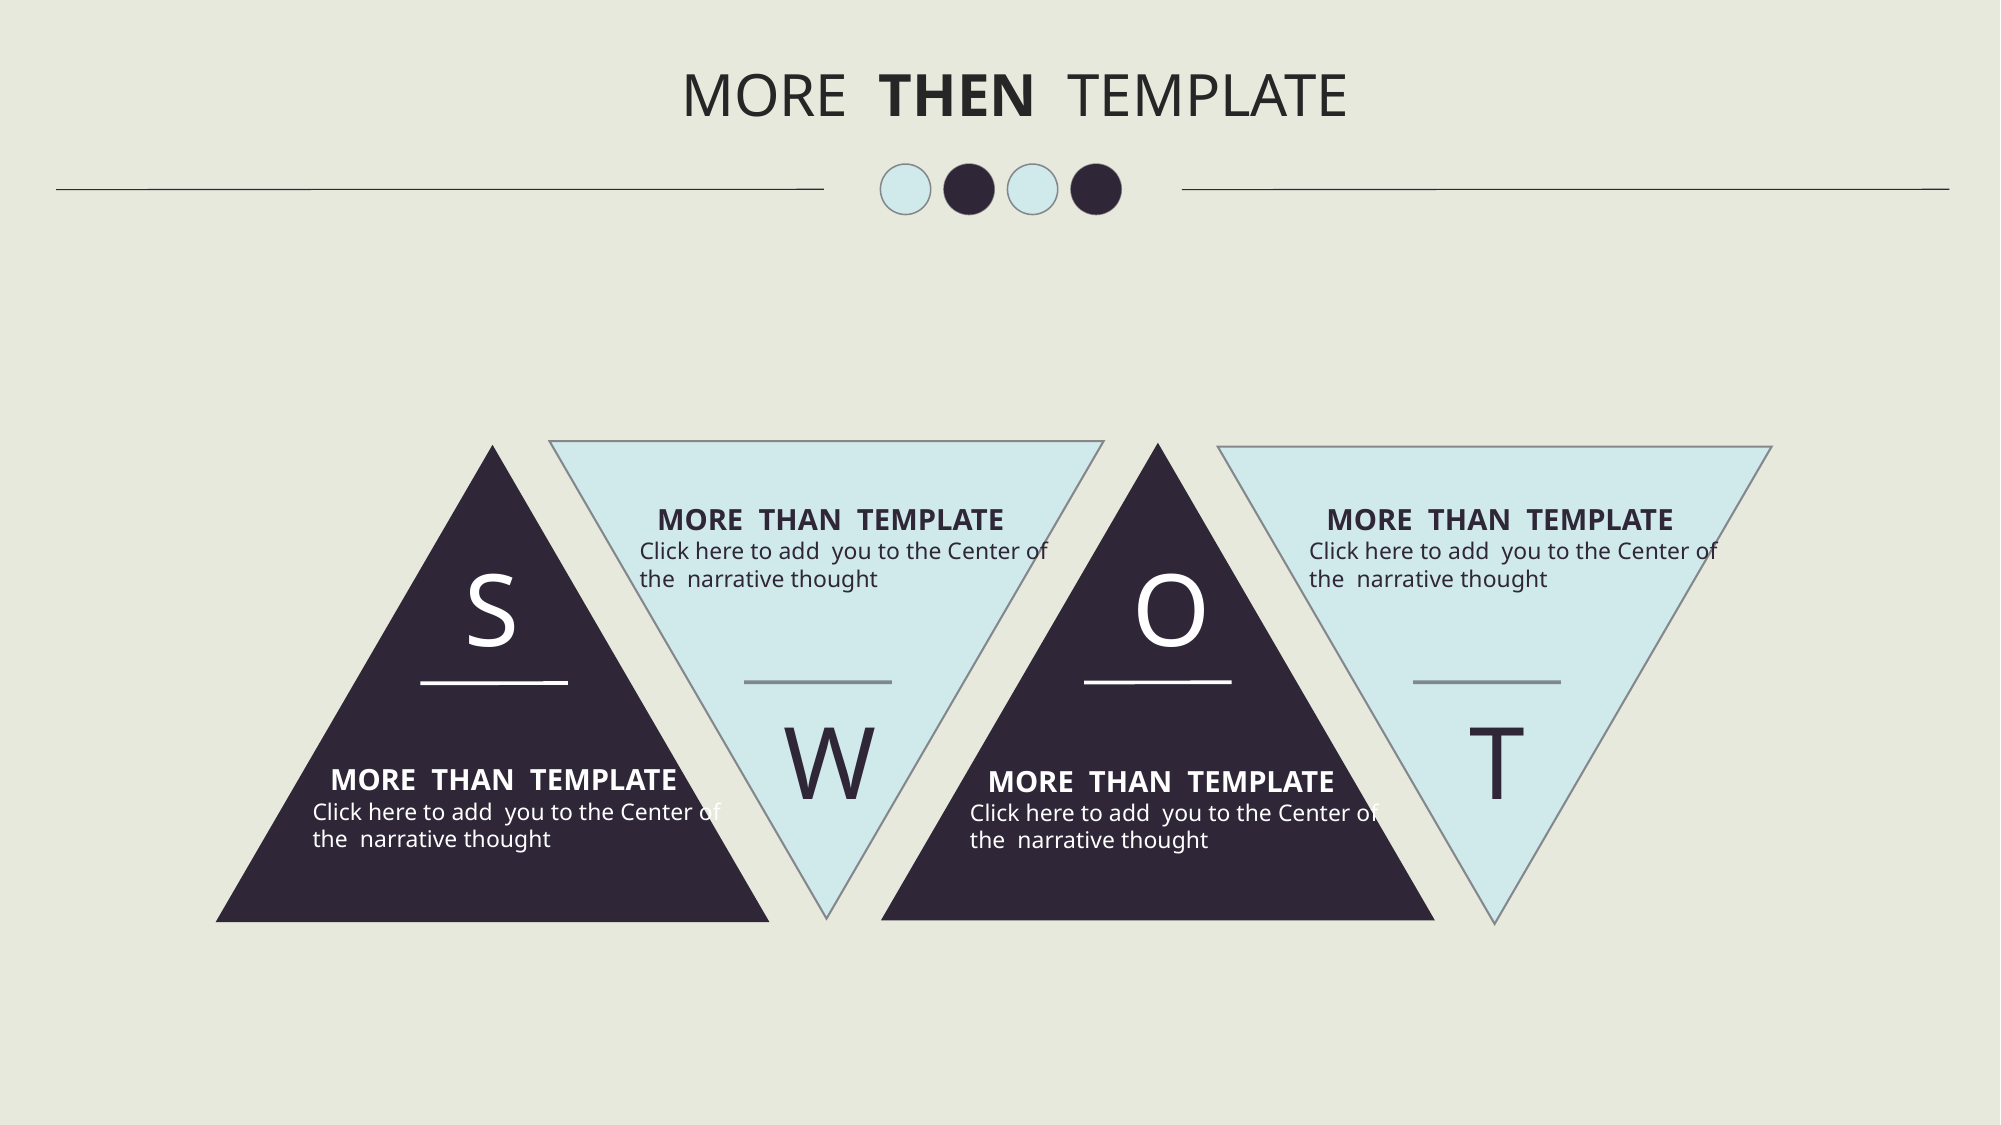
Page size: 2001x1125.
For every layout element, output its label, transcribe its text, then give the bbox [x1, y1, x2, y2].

text_box [737, 866, 770, 923]
text_box MORE THAN TEMPLATE Click here to add you to the Center of the narrative thought [1294, 489, 1733, 667]
text_box [549, 441, 1104, 570]
text_box S [408, 539, 535, 674]
text_box [773, 827, 880, 919]
text_box [1394, 849, 1435, 921]
text_box MORE THEN TEMPLATE [636, 42, 1365, 138]
text_box [880, 792, 955, 921]
text_box [1217, 446, 1772, 579]
text_box [1102, 442, 1214, 539]
text_box MORE THAN TEMPLATE Click here to add you to the Center of the narrative thought [624, 489, 1064, 667]
text_box [680, 667, 973, 806]
text_box W [727, 692, 892, 827]
text_box O [1087, 539, 1226, 674]
text_box MORE THAN TEMPLATE Click here to add you to the Center of the narrative thought [955, 751, 1394, 929]
text_box [315, 444, 670, 750]
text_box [880, 163, 1122, 215]
text_box [1345, 667, 1644, 924]
text_box [979, 560, 1337, 751]
text_box T [1407, 692, 1541, 827]
text_box MORE THAN TEMPLATE Click here to add you to the Center of the narrative thought [297, 750, 737, 927]
text_box [215, 781, 297, 923]
